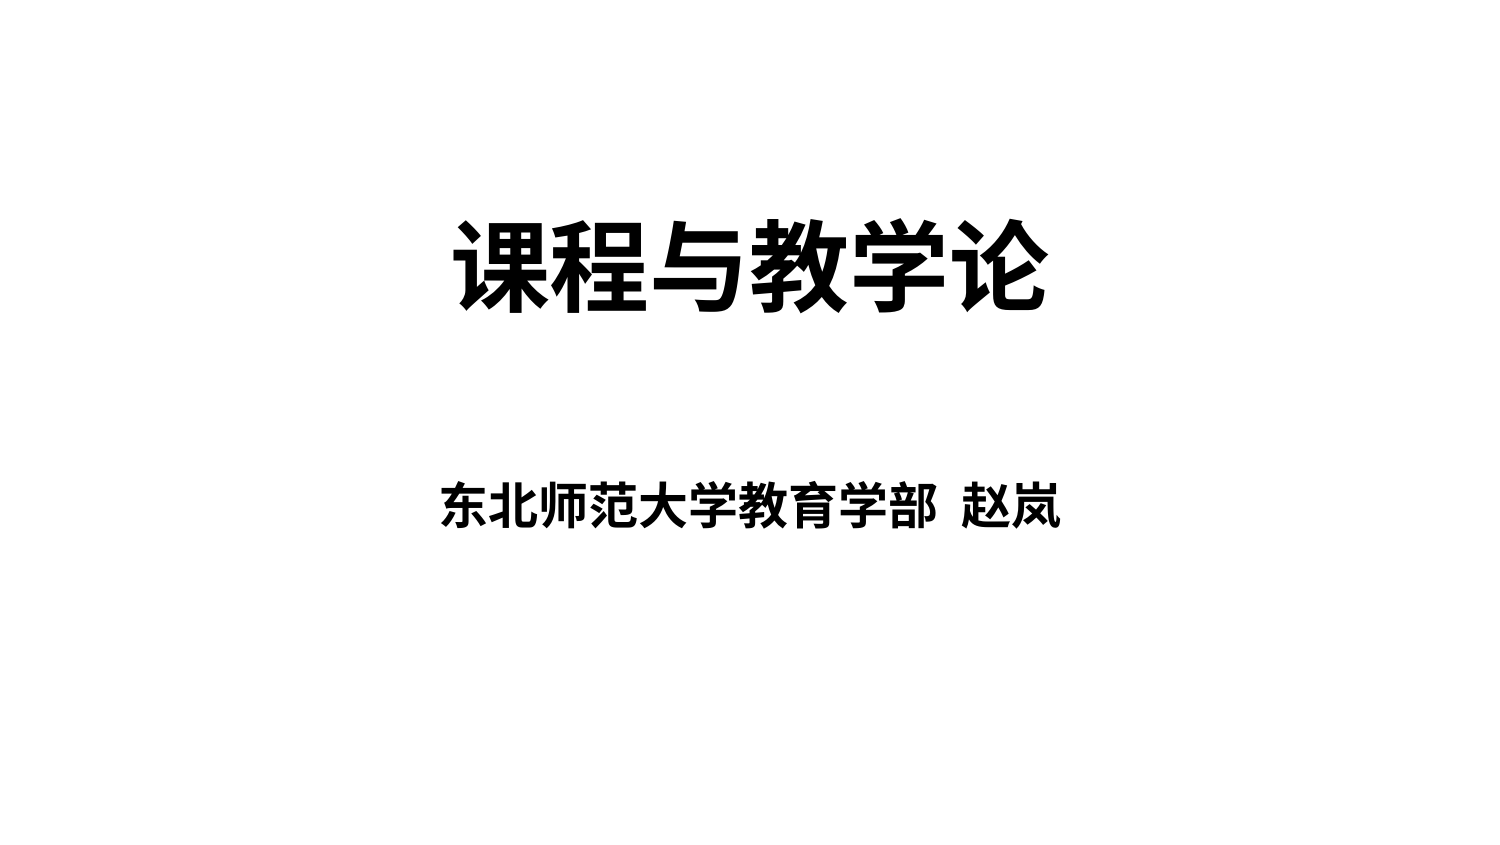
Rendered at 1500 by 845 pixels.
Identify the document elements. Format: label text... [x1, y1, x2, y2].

list 课程与教学论 东北师范大学教育学部 赵岚 [74, 196, 1426, 755]
